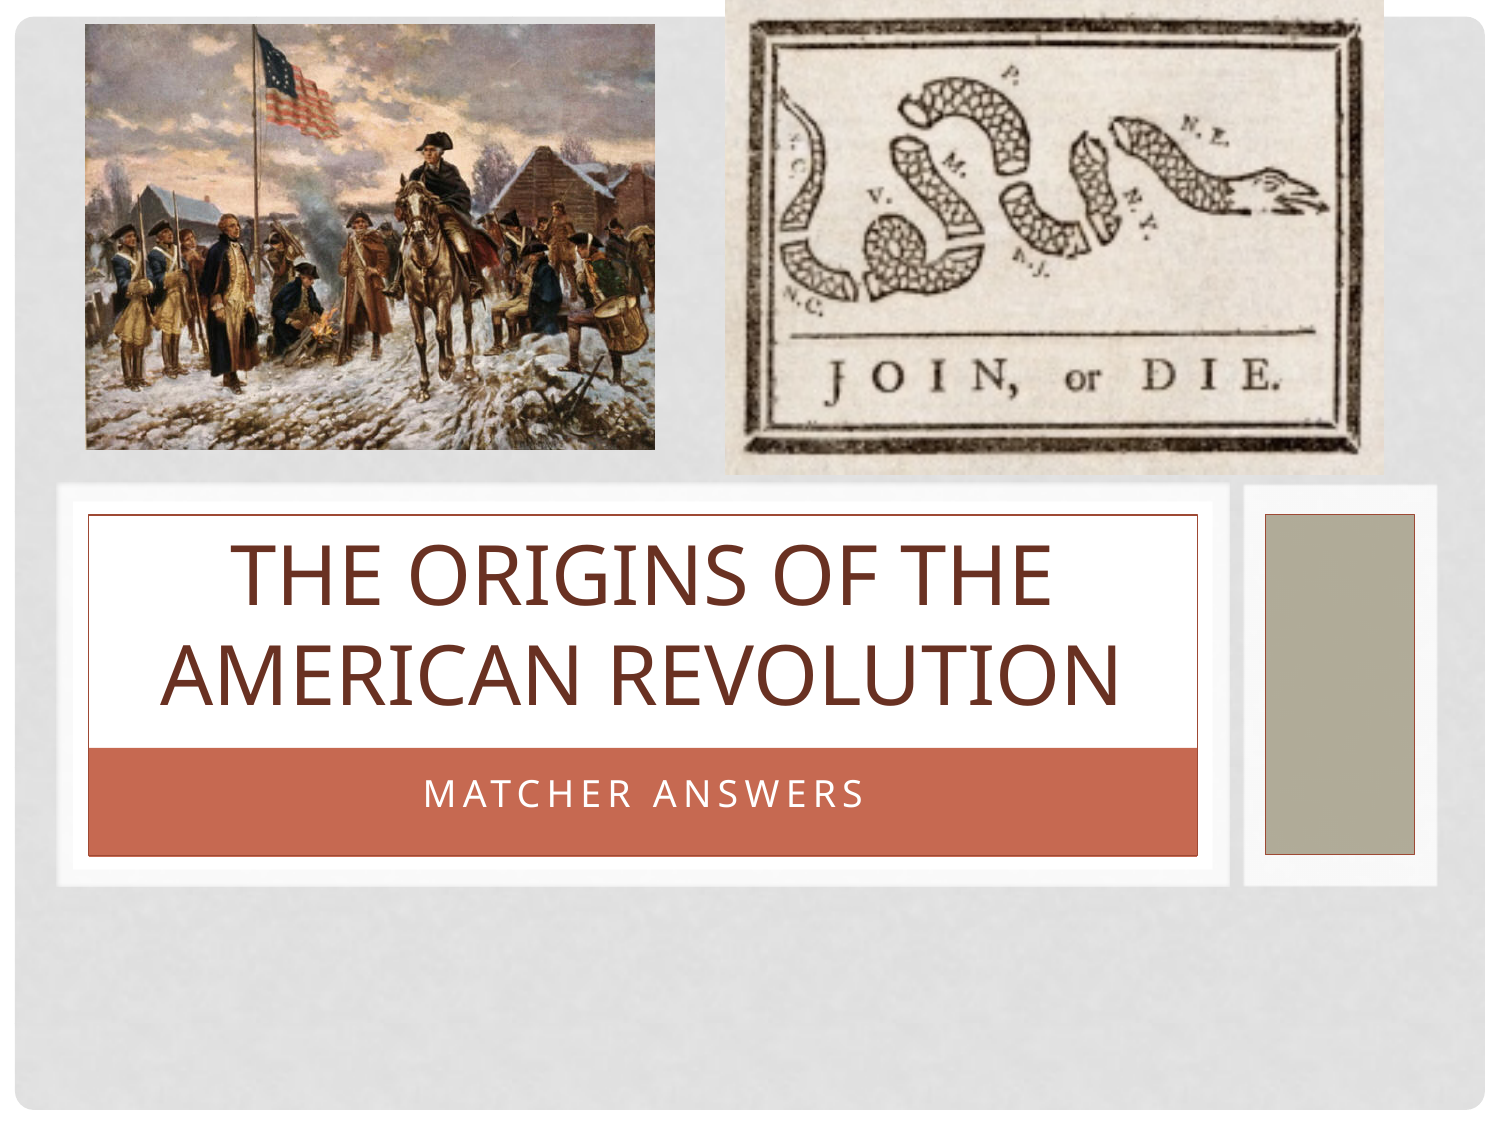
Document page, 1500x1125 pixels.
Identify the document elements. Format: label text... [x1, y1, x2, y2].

subtitle Matcher answers [105, 762, 1181, 838]
picture [724, 0, 1384, 476]
title The Origins of the American Revolution [99, 529, 1187, 730]
picture [84, 24, 655, 451]
